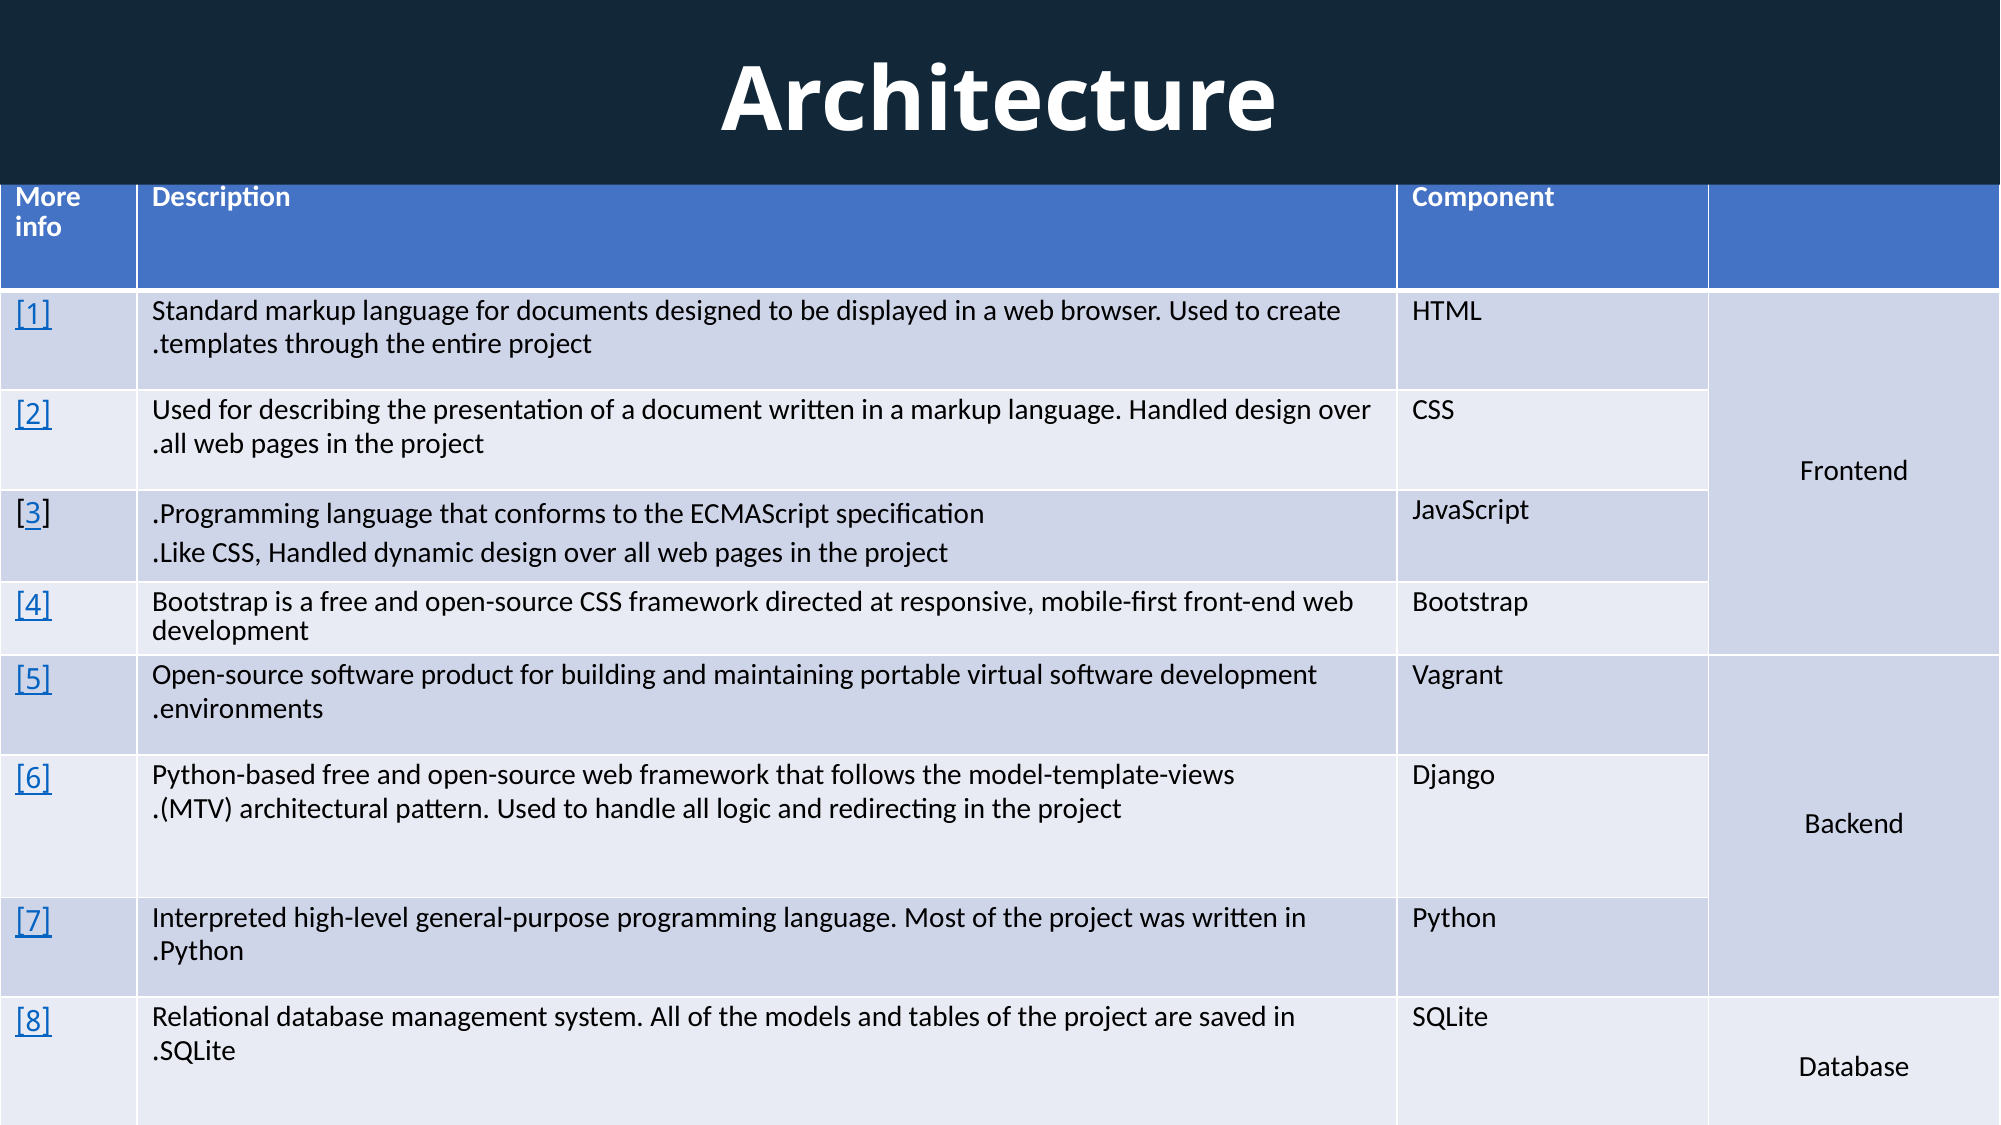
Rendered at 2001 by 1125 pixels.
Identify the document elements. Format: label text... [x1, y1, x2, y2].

table_cell Programming language that conforms to the ECMAScript specification. Like CSS, Handled dynamic design over all web pages in the project. [138, 491, 1396, 581]
table_header More info [1, 186, 136, 288]
table_cell [4] [1, 583, 136, 654]
table_cell Open-source software product for building and maintaining portable virtual software development environments. [138, 656, 1396, 754]
table_cell JavaScript [1398, 491, 1708, 581]
table_header Component [1398, 186, 1708, 288]
table_cell Backend [1709, 656, 1999, 996]
text_box [0, 0, 2000, 186]
table_cell Frontend [1709, 293, 1999, 654]
table_cell Relational database management system. All of the models and tables of the project are saved in SQLite. [138, 998, 1396, 1125]
table_cell Bootstrap is a free and open-source CSS framework directed at responsive, mobile-first front-end web development [138, 583, 1396, 654]
table_cell Django [1398, 756, 1708, 897]
table_cell [2] [1, 391, 136, 489]
table_cell Python-based free and open-source web framework that follows the model-template-views (MTV) architectural pattern. Used to handle all logic and redirecting in the project. [138, 756, 1396, 897]
table_cell Database [1709, 998, 1999, 1125]
table_cell Used for describing the presentation of a document written in a markup language. Handled design over all web pages in the project. [138, 391, 1396, 489]
table_cell Interpreted high-level general-purpose programming language. Most of the project was written in Python. [138, 898, 1396, 996]
table_cell Python [1398, 898, 1708, 996]
table_cell CSS [1398, 391, 1708, 489]
title Architecture [137, 35, 1863, 161]
table_cell [6] [1, 756, 136, 897]
table_cell HTML [1398, 293, 1708, 389]
table_cell [1] [1, 293, 136, 389]
table_cell [7] [1, 898, 136, 996]
table_cell [5] [1, 656, 136, 754]
table_cell [3] [1, 491, 136, 581]
table_cell Standard markup language for documents designed to be displayed in a web browser. Used to create templates through the entire project. [138, 293, 1396, 389]
table_cell SQLite [1398, 998, 1708, 1125]
table_cell Vagrant [1398, 656, 1708, 754]
table_cell [8] [1, 998, 136, 1125]
table_header [1709, 186, 1999, 288]
table_cell Bootstrap [1398, 583, 1708, 654]
table_header Description [138, 186, 1396, 288]
